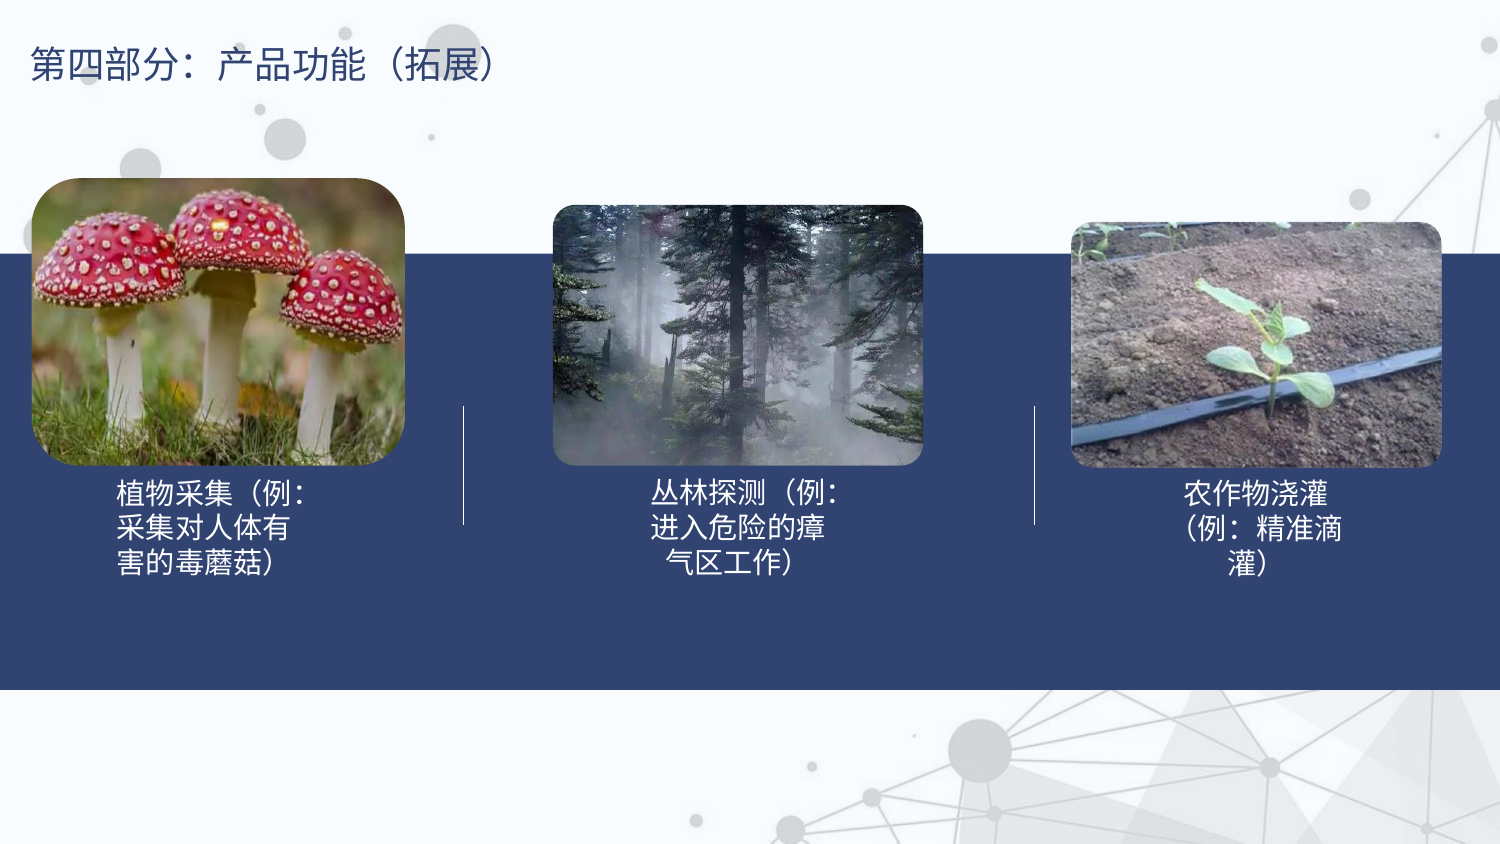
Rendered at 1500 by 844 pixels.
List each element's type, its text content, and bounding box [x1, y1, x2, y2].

text_box 植物采集（例：采集对人体有害的毒蘑菇） [99, 467, 310, 588]
picture [31, 178, 405, 466]
text_box [0, 253, 1500, 691]
text_box 第四部分：产品功能（拓展） [14, 33, 533, 94]
picture [552, 204, 924, 466]
text_box 农作物浇灌（例：精准滴灌） [1151, 468, 1362, 588]
picture [1071, 221, 1442, 468]
text_box 丛林探测（例：进入危险的瘴气区工作） [632, 467, 844, 587]
